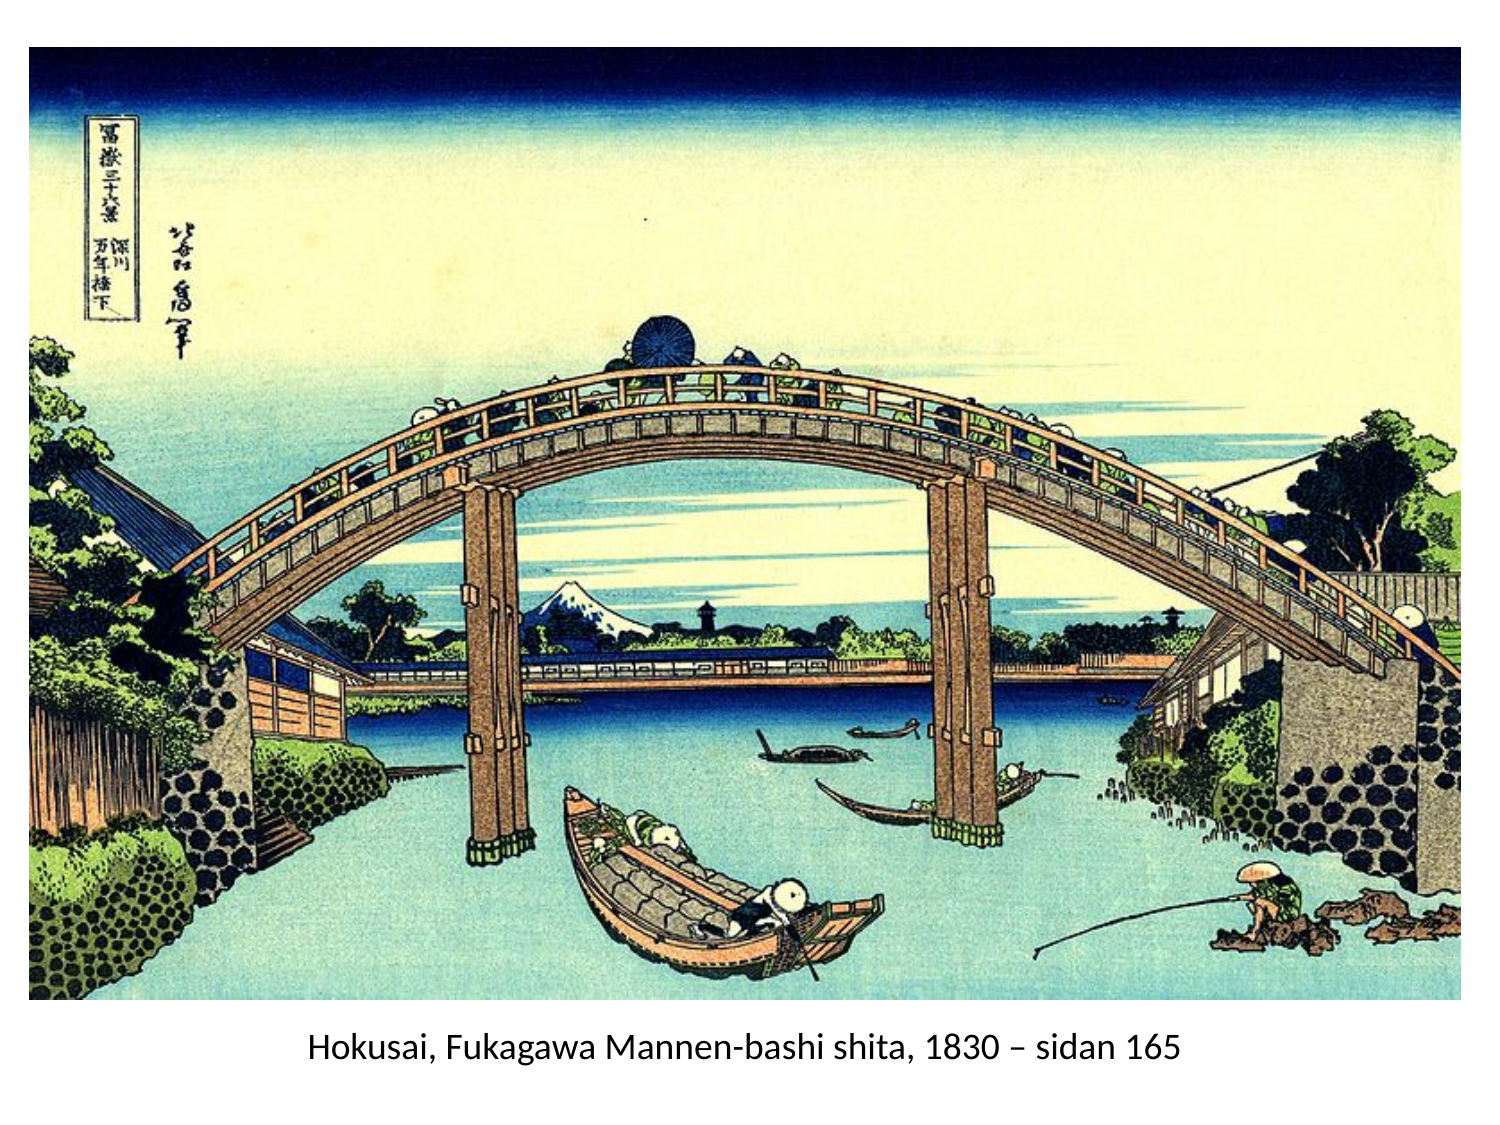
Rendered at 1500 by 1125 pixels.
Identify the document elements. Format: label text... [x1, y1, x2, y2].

text_box Hokusai, Fukagawa Mannen-bashi shita, 1830 – sidan 165 [292, 1014, 1198, 1075]
picture [29, 47, 1461, 1000]
